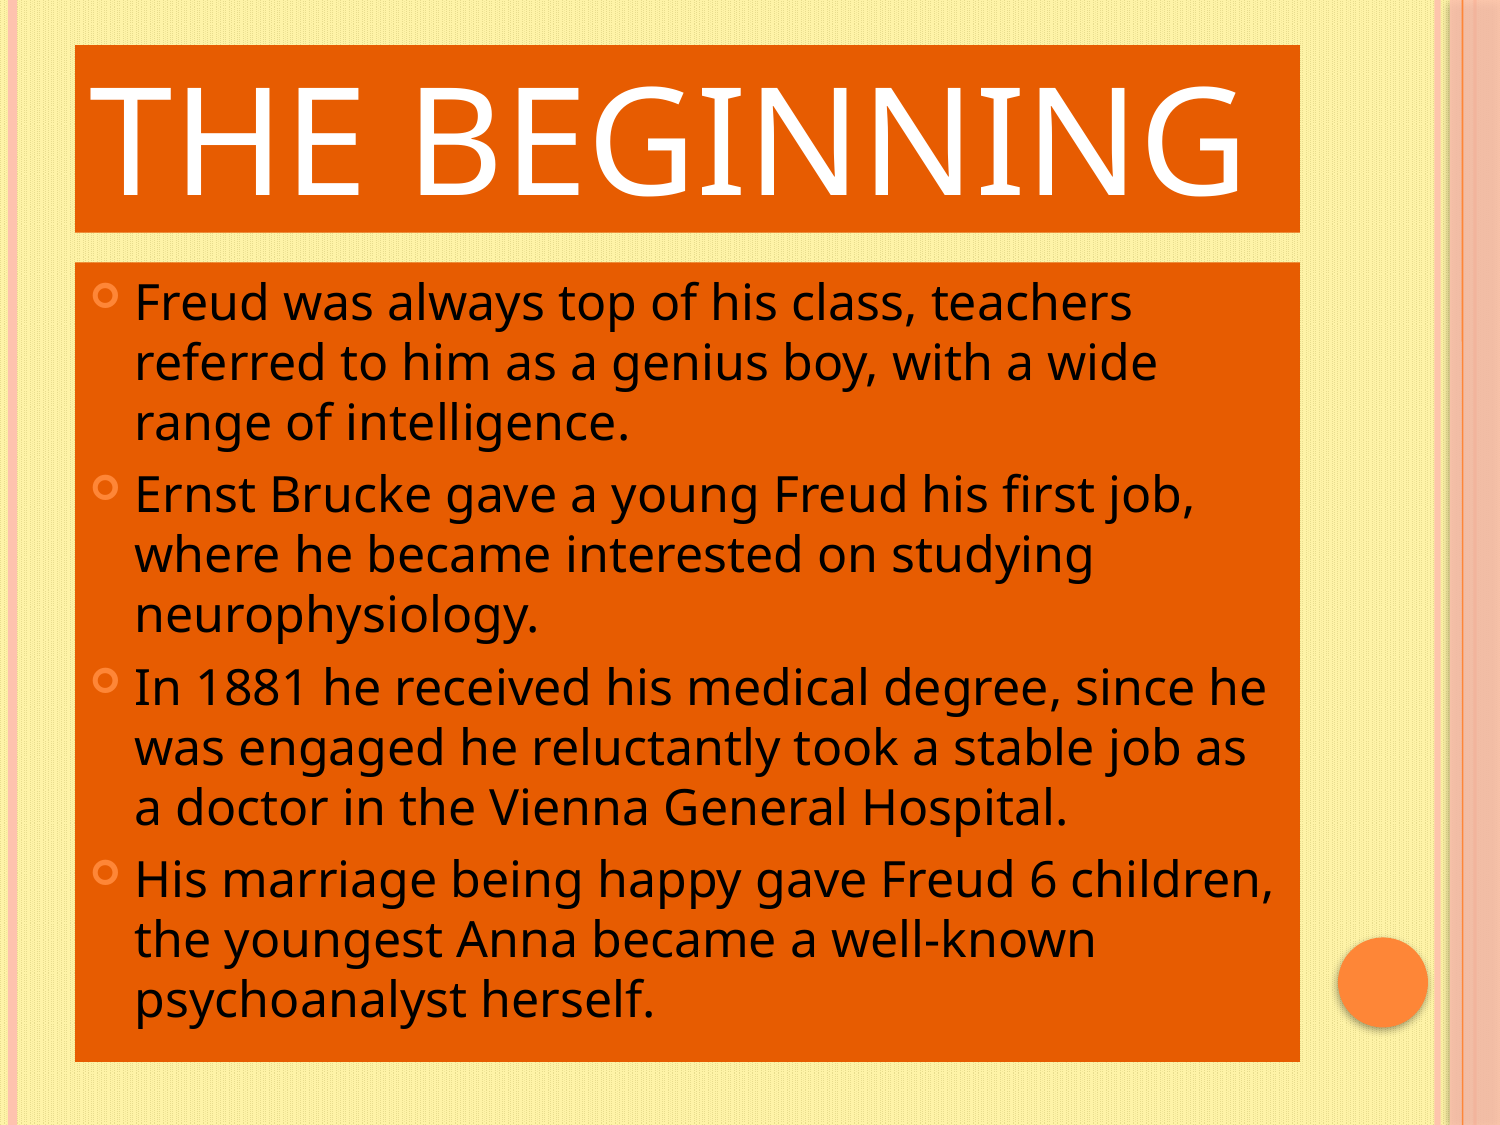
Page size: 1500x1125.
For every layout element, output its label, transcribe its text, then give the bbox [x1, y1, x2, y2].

list Freud was always top of his class, teachers referred to him as a genius boy, with a wide range of intelligence. Ernst Brucke gave a young Freud his first job, where he became interested on studying neurophysiology. In 1881 he received his medical degree, since he was engaged he reluctantly took a stable job as a doctor in the Vienna General Hospital. His marriage being happy gave Freud 6 children, the youngest Anna became a well-known psychoanalyst herself. [75, 262, 1300, 1062]
title The Beginning [75, 45, 1300, 233]
